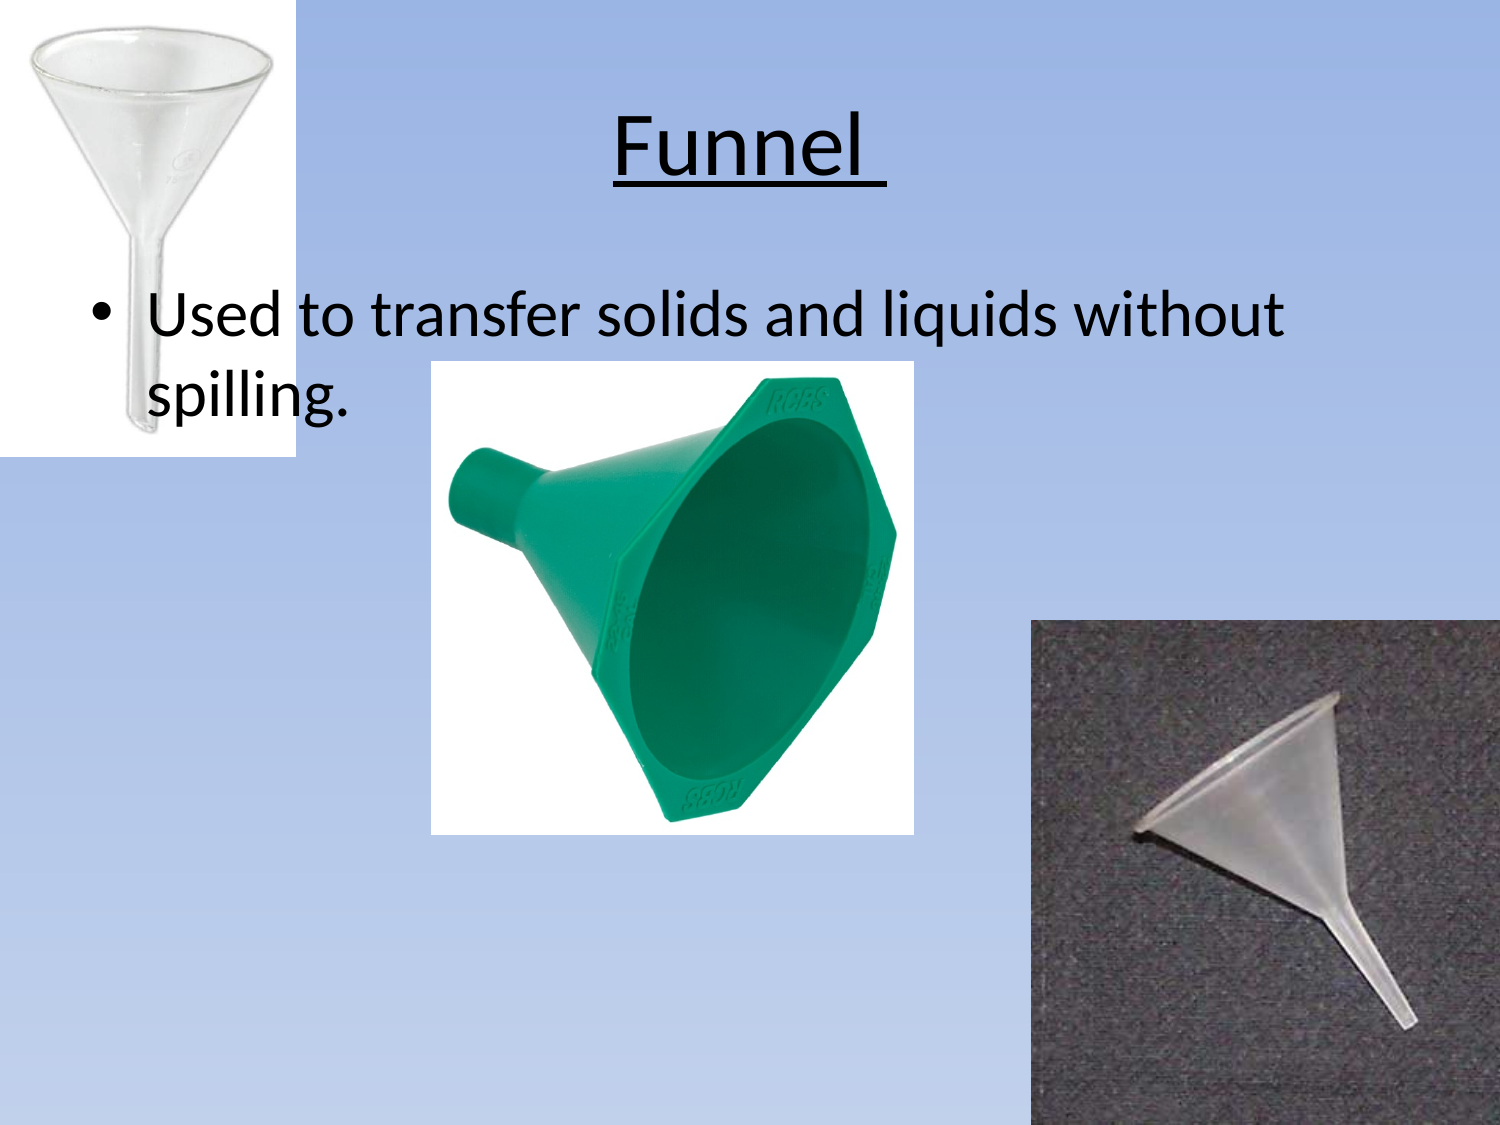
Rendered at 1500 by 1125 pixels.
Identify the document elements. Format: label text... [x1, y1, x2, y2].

title Funnel [299, 45, 1425, 233]
picture [1030, 619, 1500, 1125]
list Used to transfer solids and liquids without spilling. [75, 262, 1425, 1005]
picture [430, 361, 914, 835]
picture [0, 0, 296, 457]
